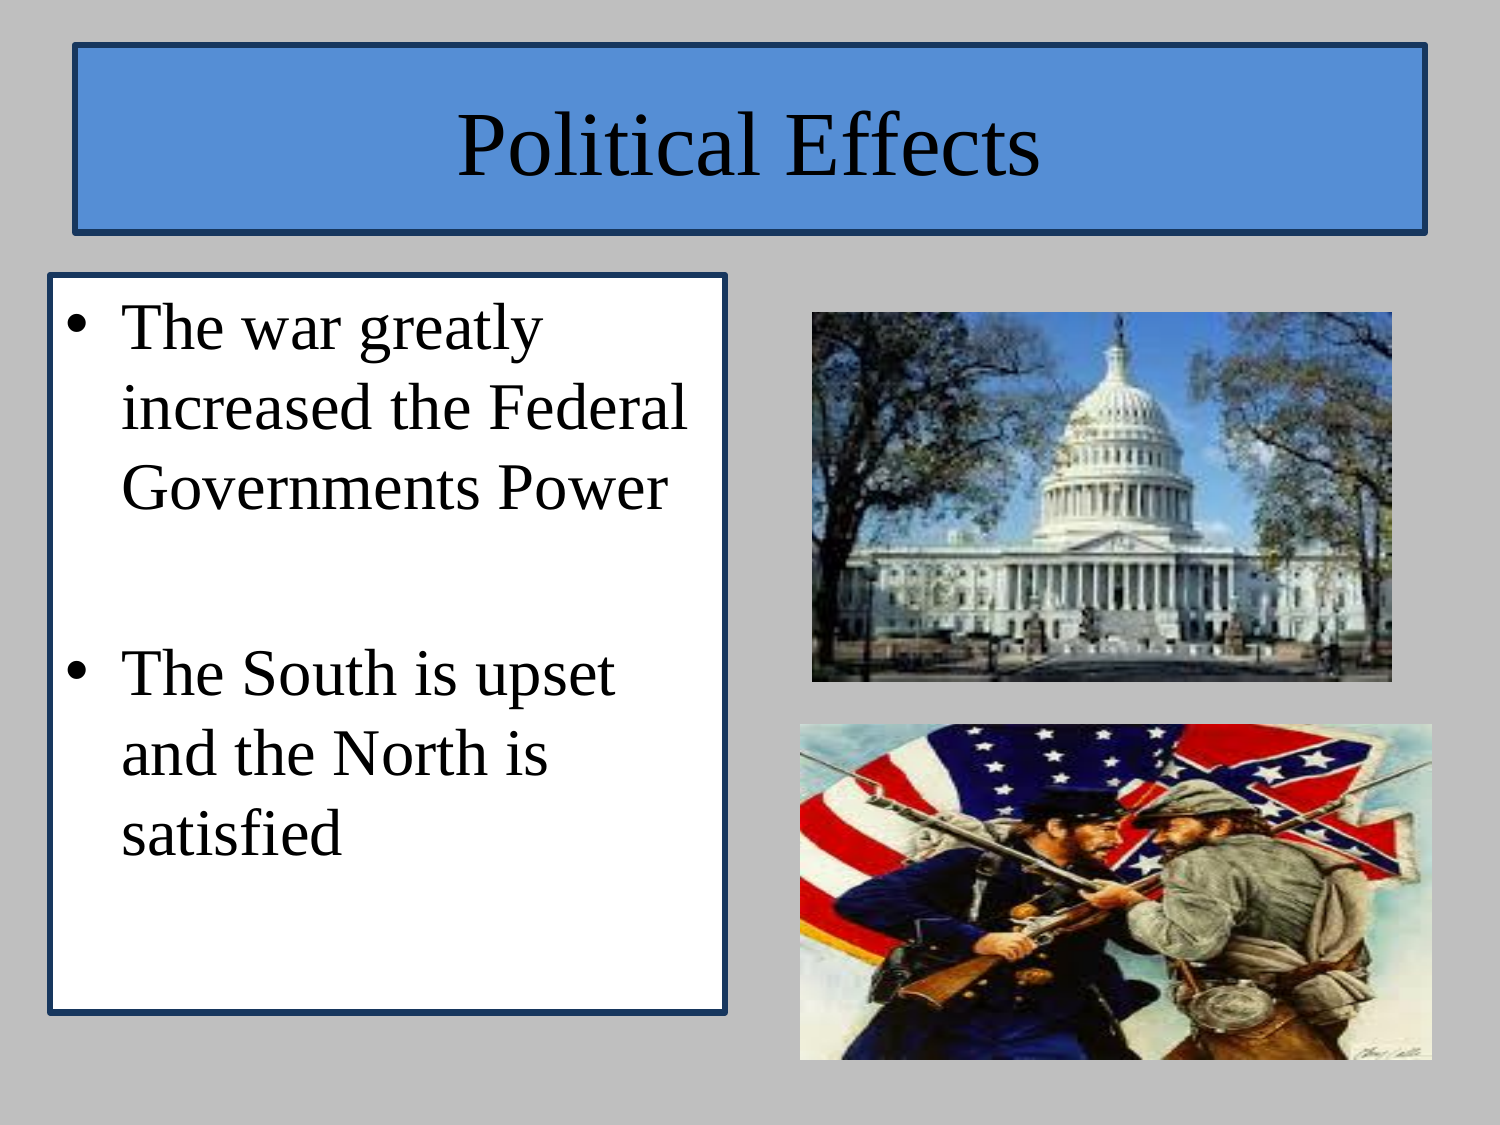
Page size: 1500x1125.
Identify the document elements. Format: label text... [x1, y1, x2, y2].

title Political Effects [75, 45, 1425, 233]
picture [799, 724, 1432, 1060]
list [812, 312, 1392, 682]
list The war greatly increased the Federal Governments Power The South is upset and the North is satisfied [50, 275, 725, 1013]
